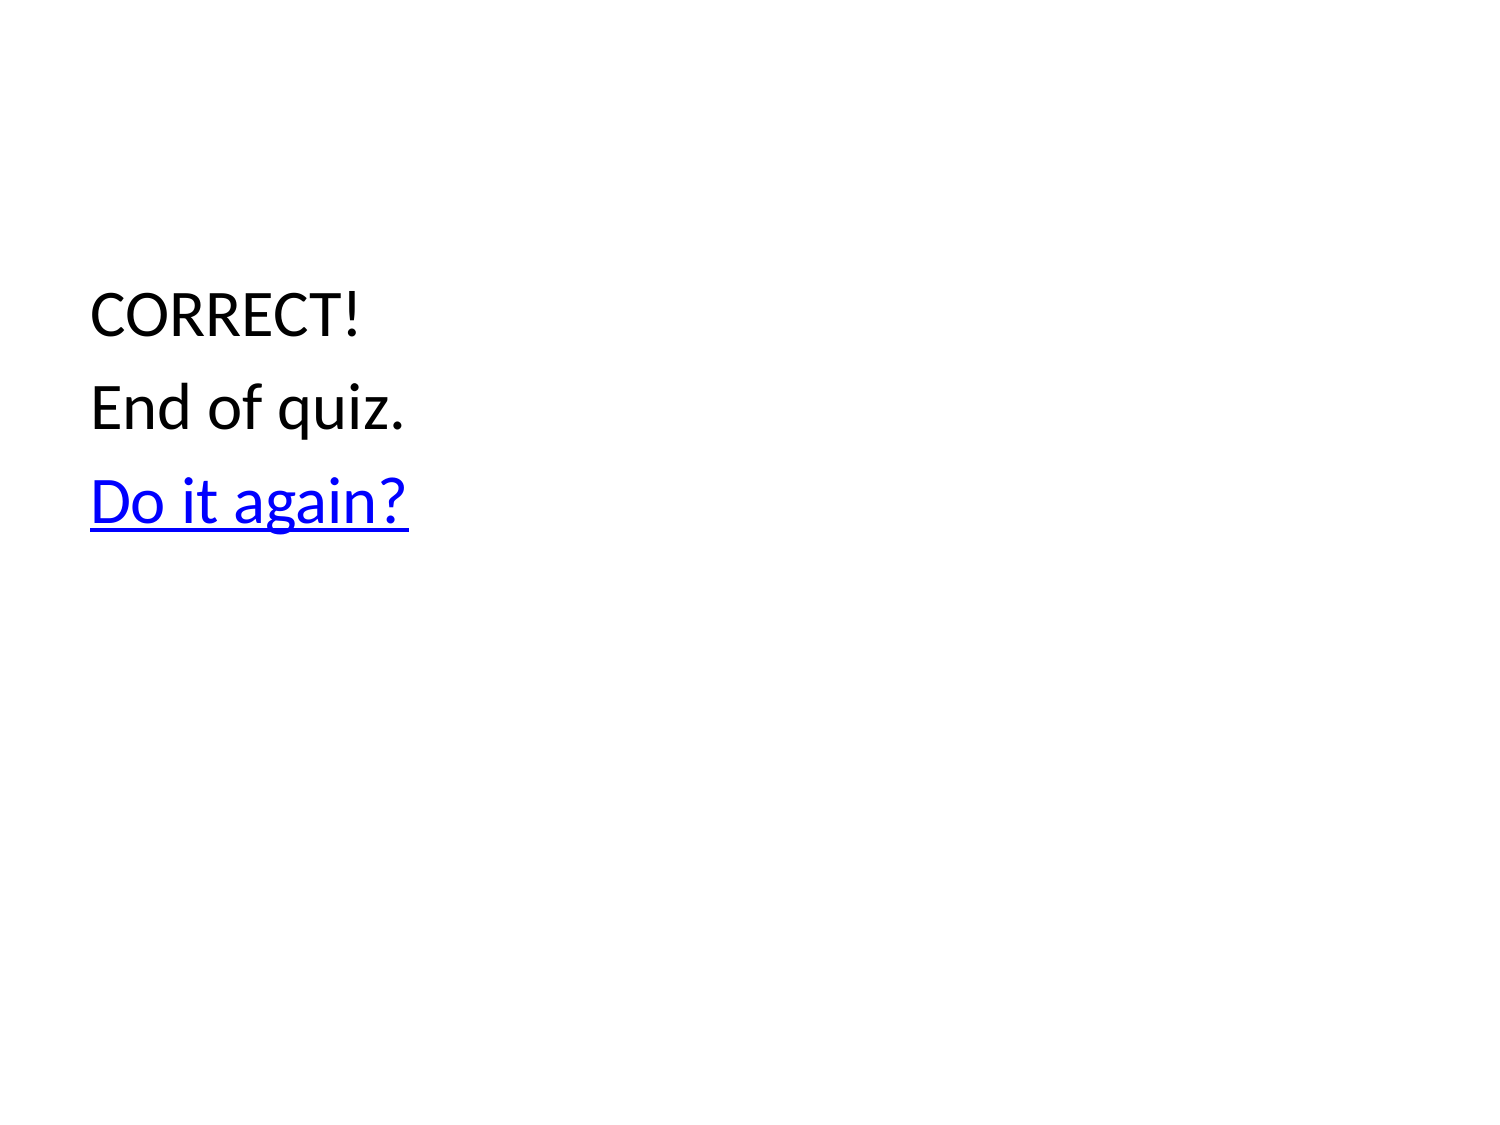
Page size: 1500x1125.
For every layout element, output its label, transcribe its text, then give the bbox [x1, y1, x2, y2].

list CORRECT! End of quiz. Do it again? [75, 262, 1425, 1005]
